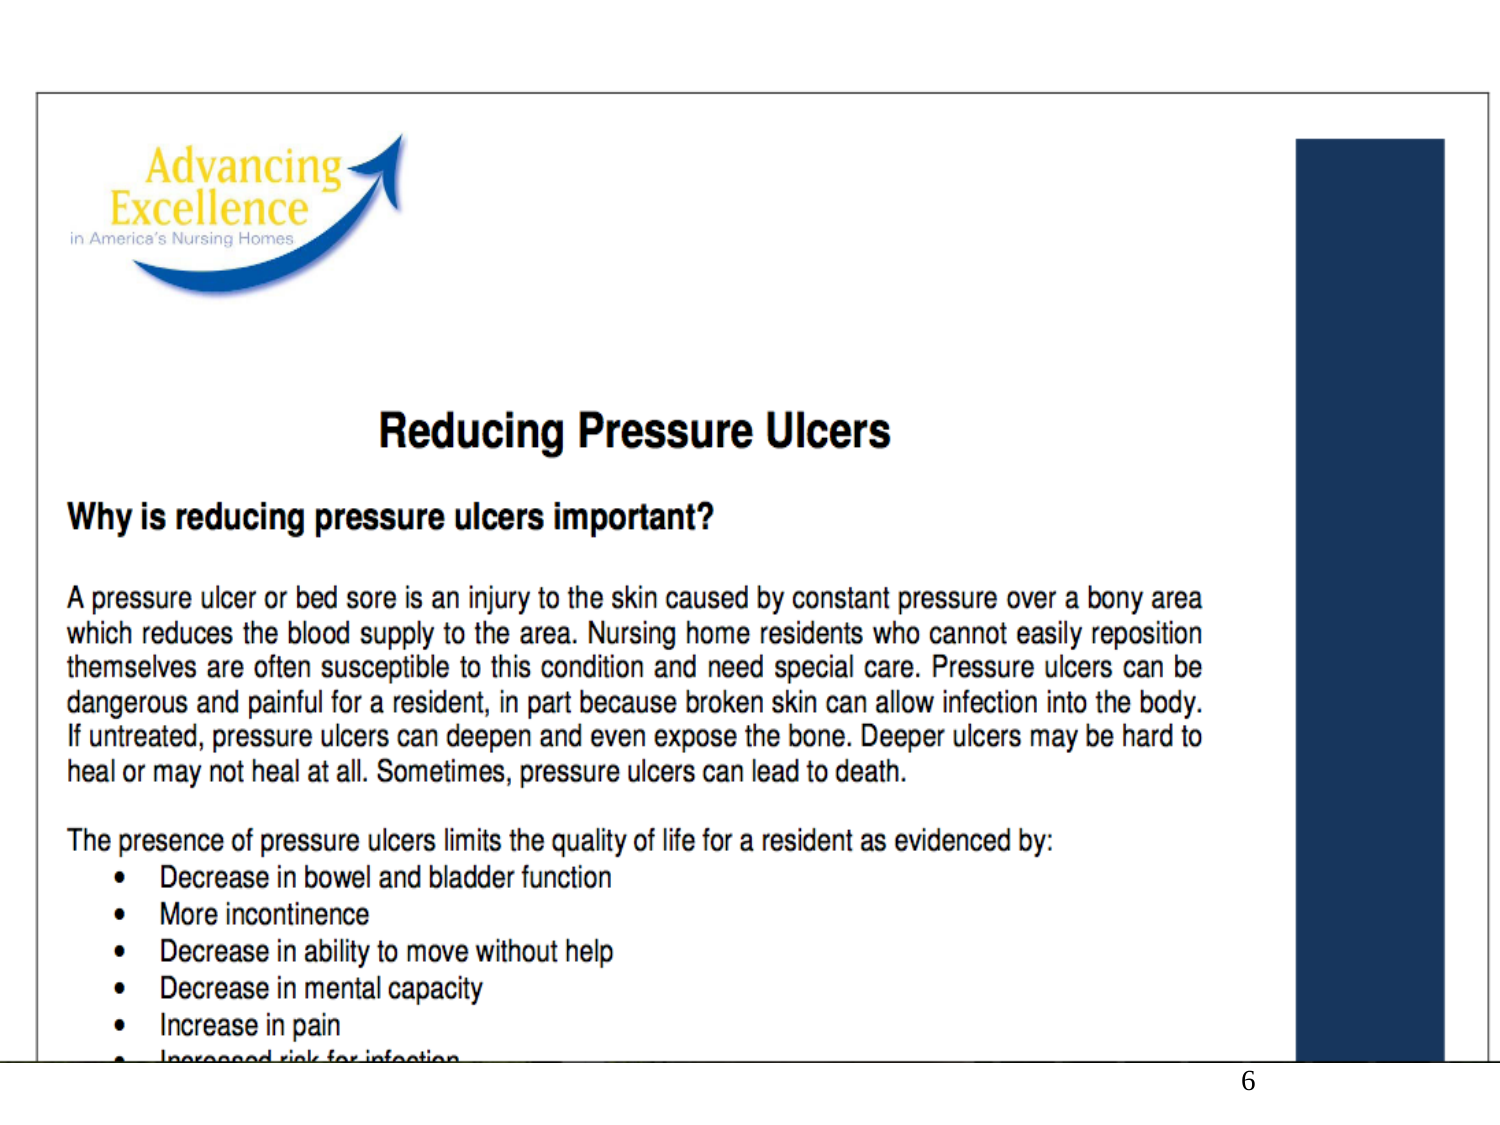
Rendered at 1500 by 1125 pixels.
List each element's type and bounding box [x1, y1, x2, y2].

picture [0, 62, 1500, 1063]
